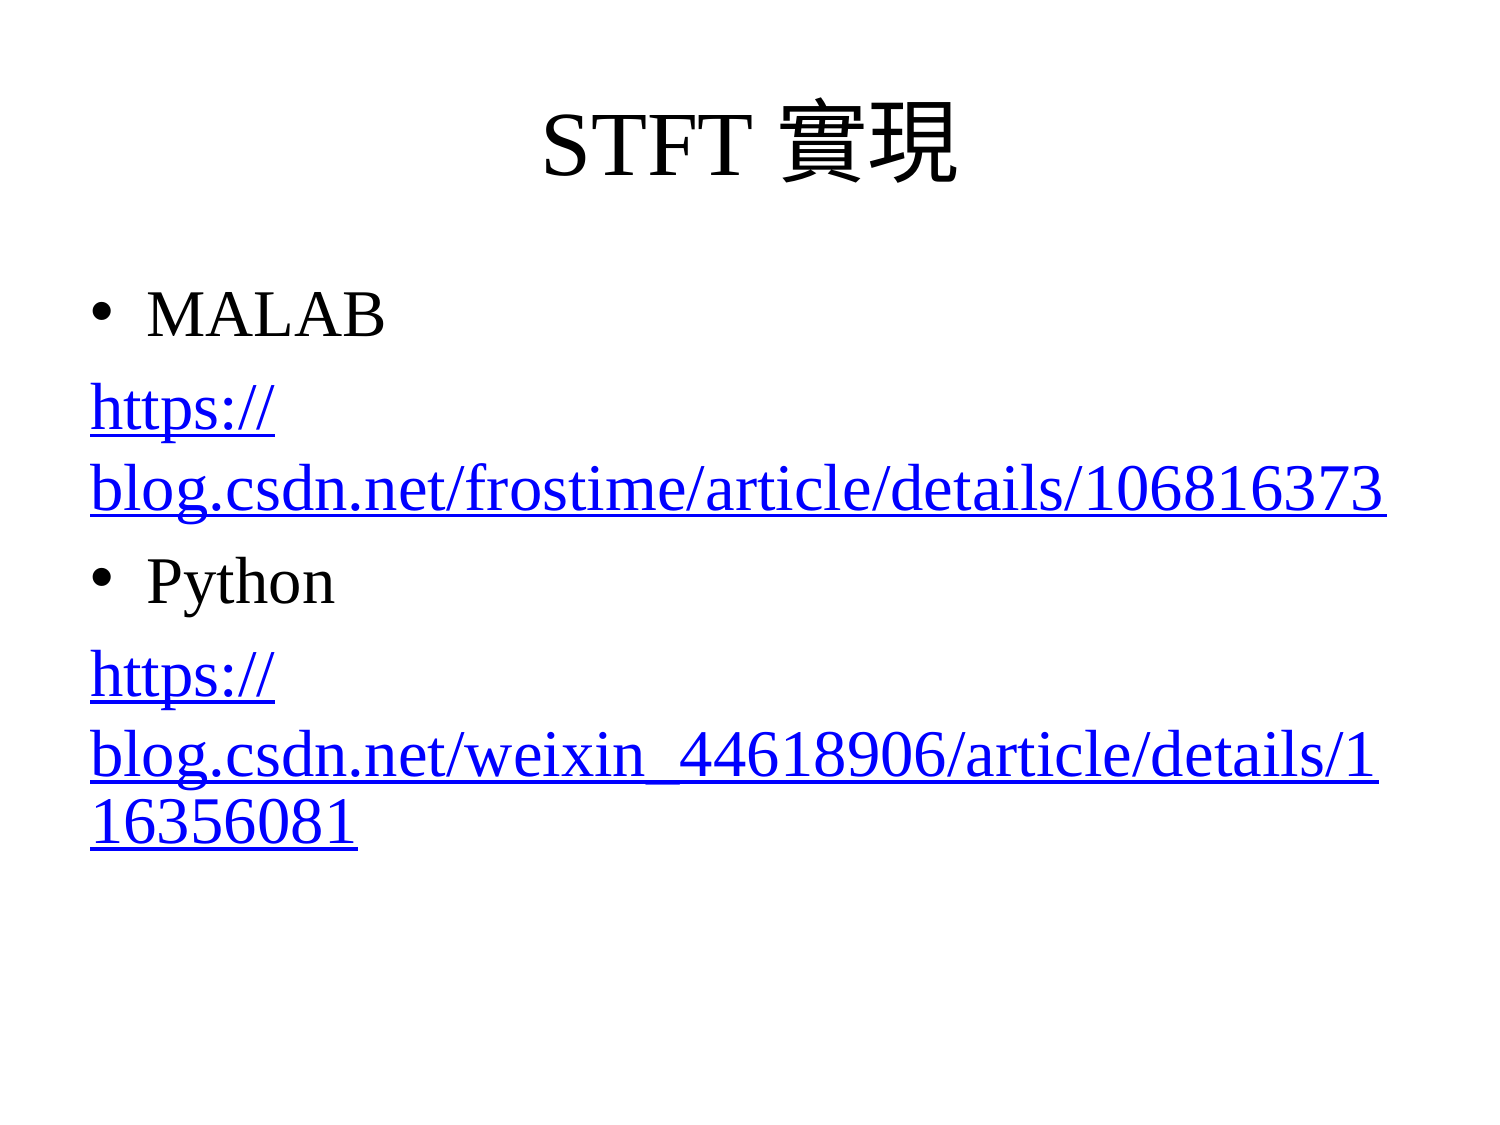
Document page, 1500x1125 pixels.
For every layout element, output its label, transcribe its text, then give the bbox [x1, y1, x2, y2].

list MALAB https://blog.csdn.net/frostime/article/details/106816373 Python https://blog.csdn.net/weixin_44618906/article/details/116356081 [75, 262, 1425, 1005]
title STFT實現 [75, 45, 1425, 233]
